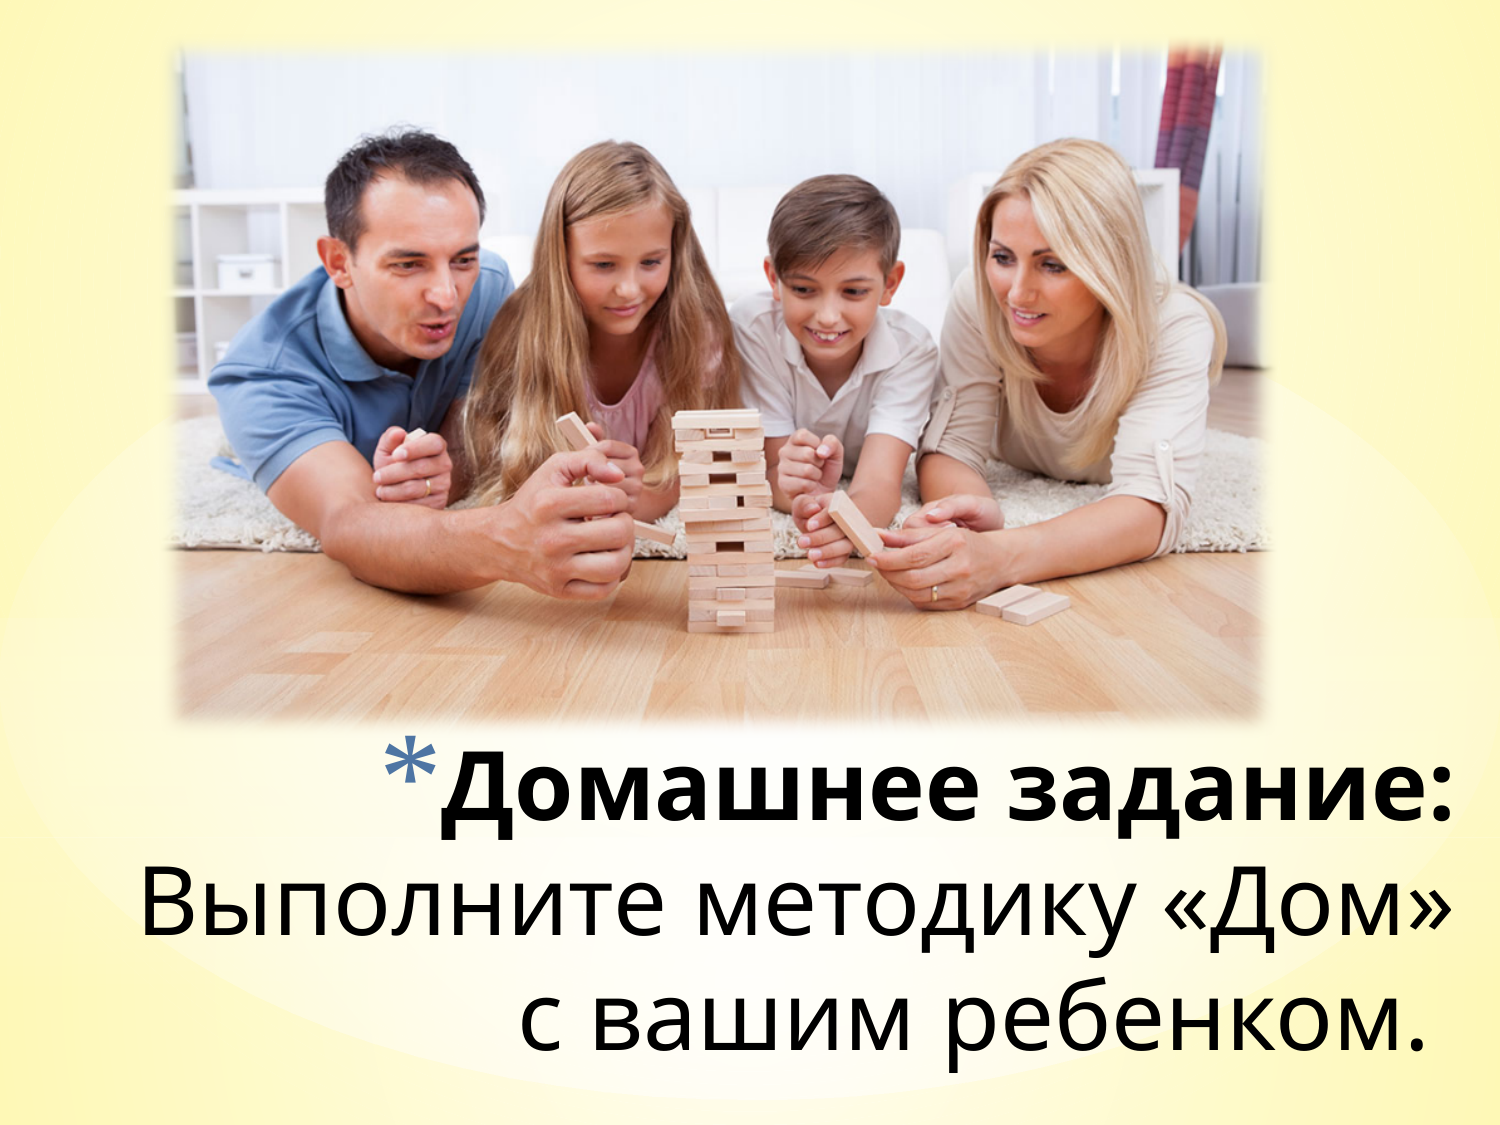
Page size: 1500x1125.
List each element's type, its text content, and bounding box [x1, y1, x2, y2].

picture [159, 34, 1280, 738]
title Домашнее задание: Выполните методику «Дом» с вашим ребенком. [53, 717, 1471, 905]
